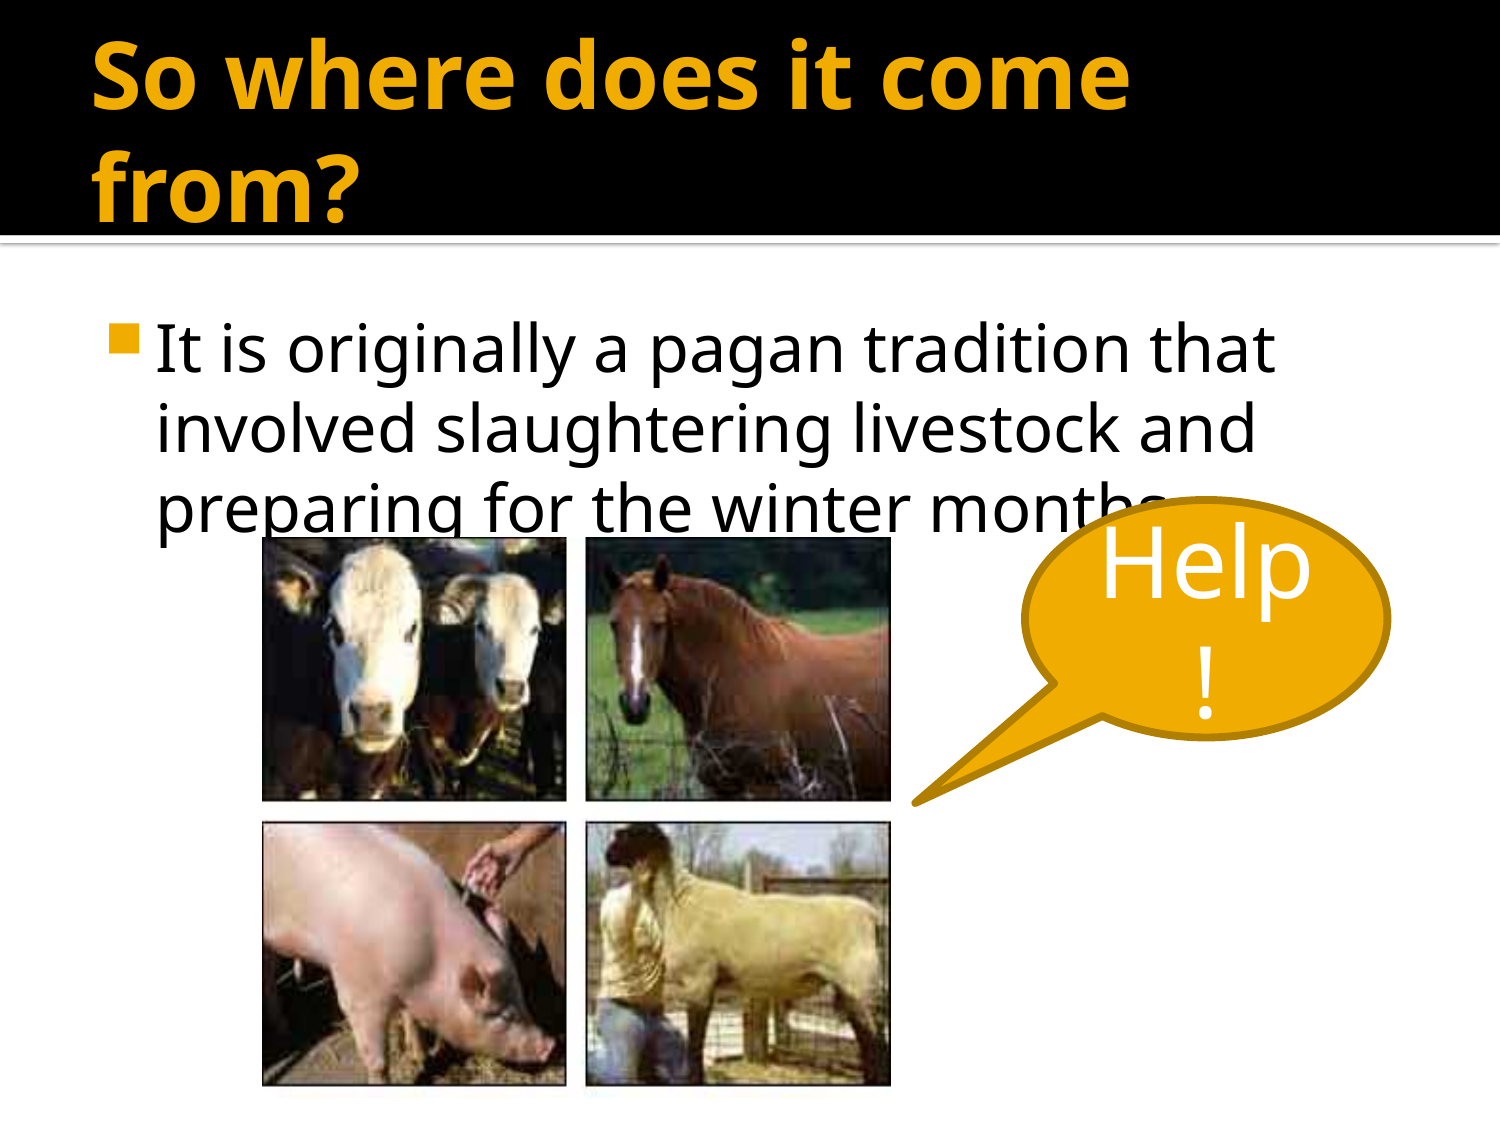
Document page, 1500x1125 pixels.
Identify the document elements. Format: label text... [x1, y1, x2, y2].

title So where does it come from? [75, 25, 1425, 231]
picture [262, 537, 891, 1098]
text_box Help! [911, 496, 1392, 807]
list It is originally a pagan tradition that involved slaughtering livestock and preparing for the winter months [74, 290, 1426, 1051]
